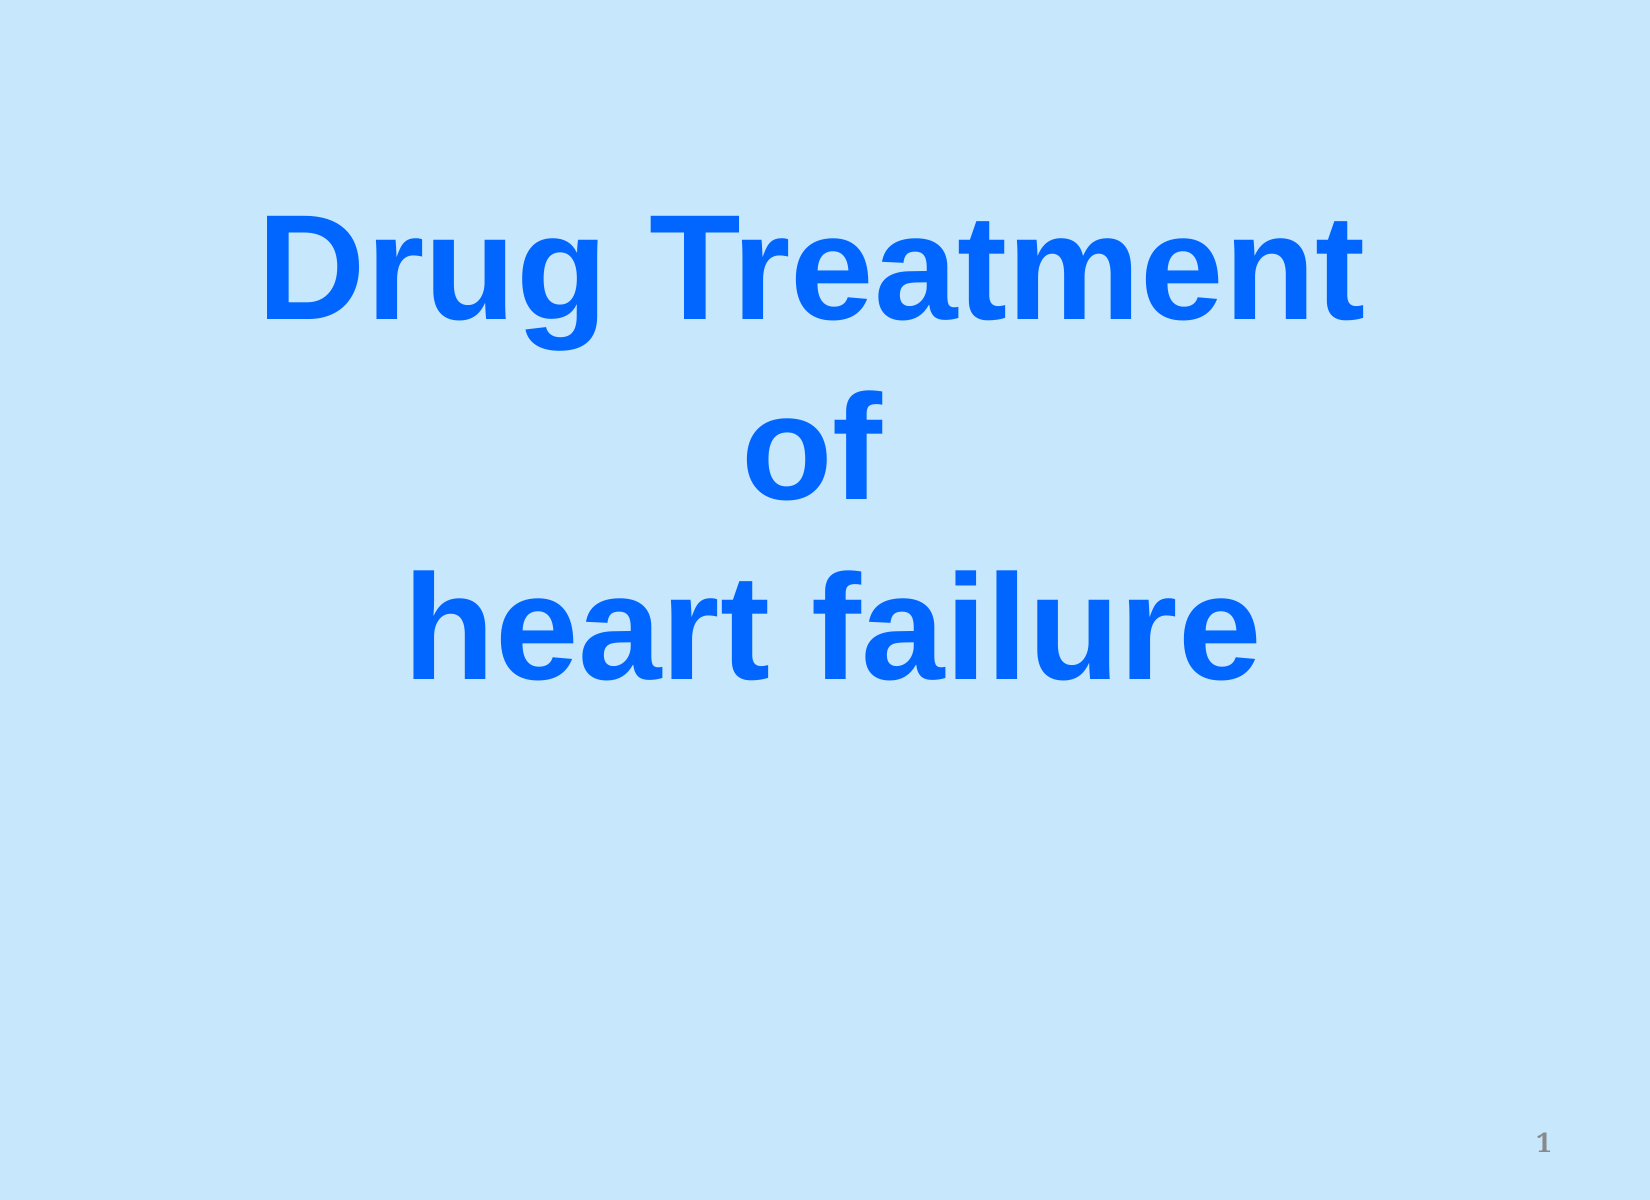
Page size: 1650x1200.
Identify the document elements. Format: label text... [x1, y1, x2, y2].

slide_number 1 [1182, 1112, 1568, 1176]
text_box Drug Treatment of heart failure [243, 162, 1424, 718]
